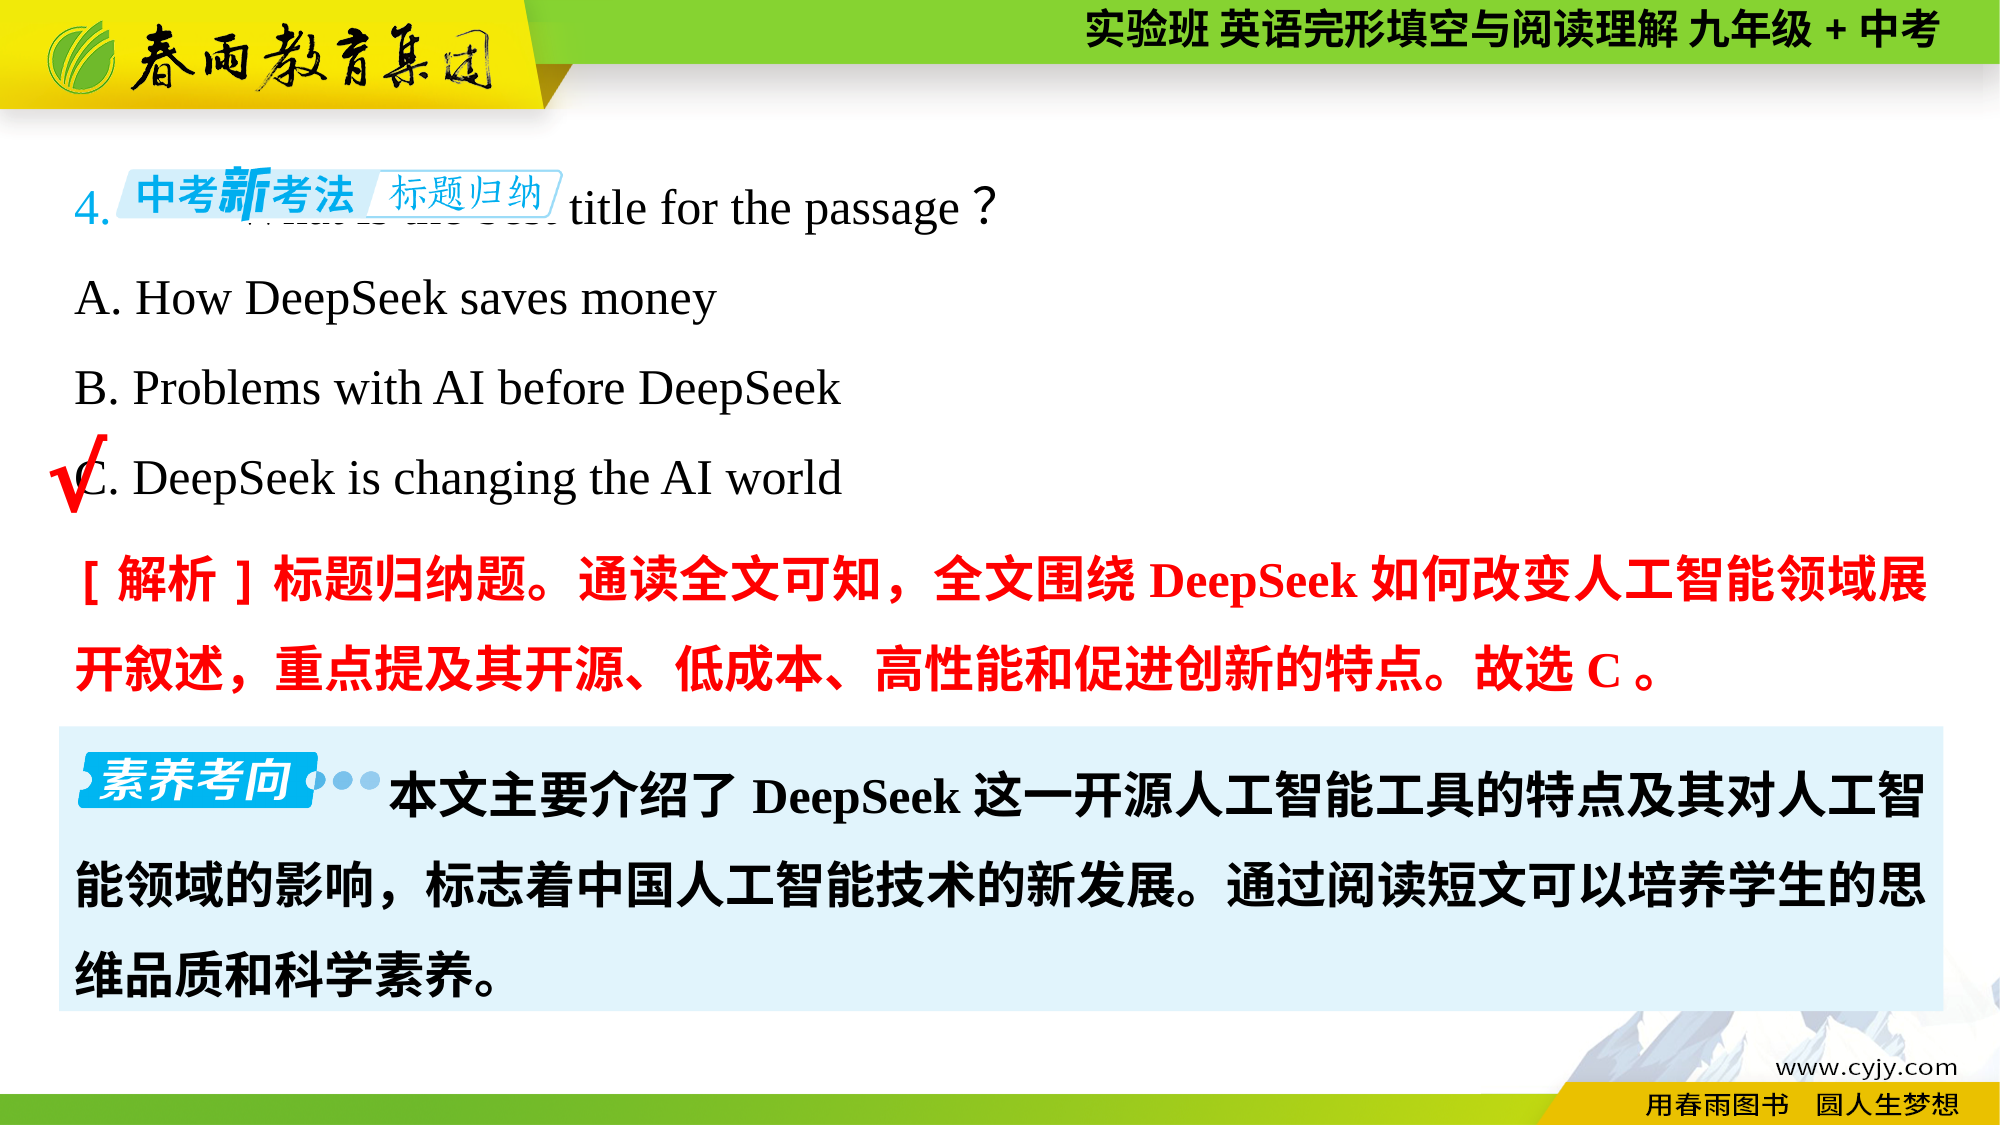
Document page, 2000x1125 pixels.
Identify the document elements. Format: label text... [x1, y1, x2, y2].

list 4. What is the best title for the passage？ A. How DeepSeek saves money B. Problems with AI before DeepSeek C. DeepSeek is changing the AI world [59, 137, 1944, 510]
picture [0, 0, 2000, 1125]
text_box 本文主要介绍了DeepSeek这一开源人工智能工具的特点及其对人工智能领域的影响，标志着中国人工智能技术的新发展。通过阅读短文可以培养学生的思维品质和科学素养。 [59, 726, 1944, 1012]
text_box √ [31, 411, 150, 537]
text_box [解析]标题归纳题。通读全文可知，全文围绕DeepSeek如何改变人工智能领域展开叙述，重点提及其开源、低成本、高性能和促进创新的特点。故选C。 [59, 510, 1944, 705]
